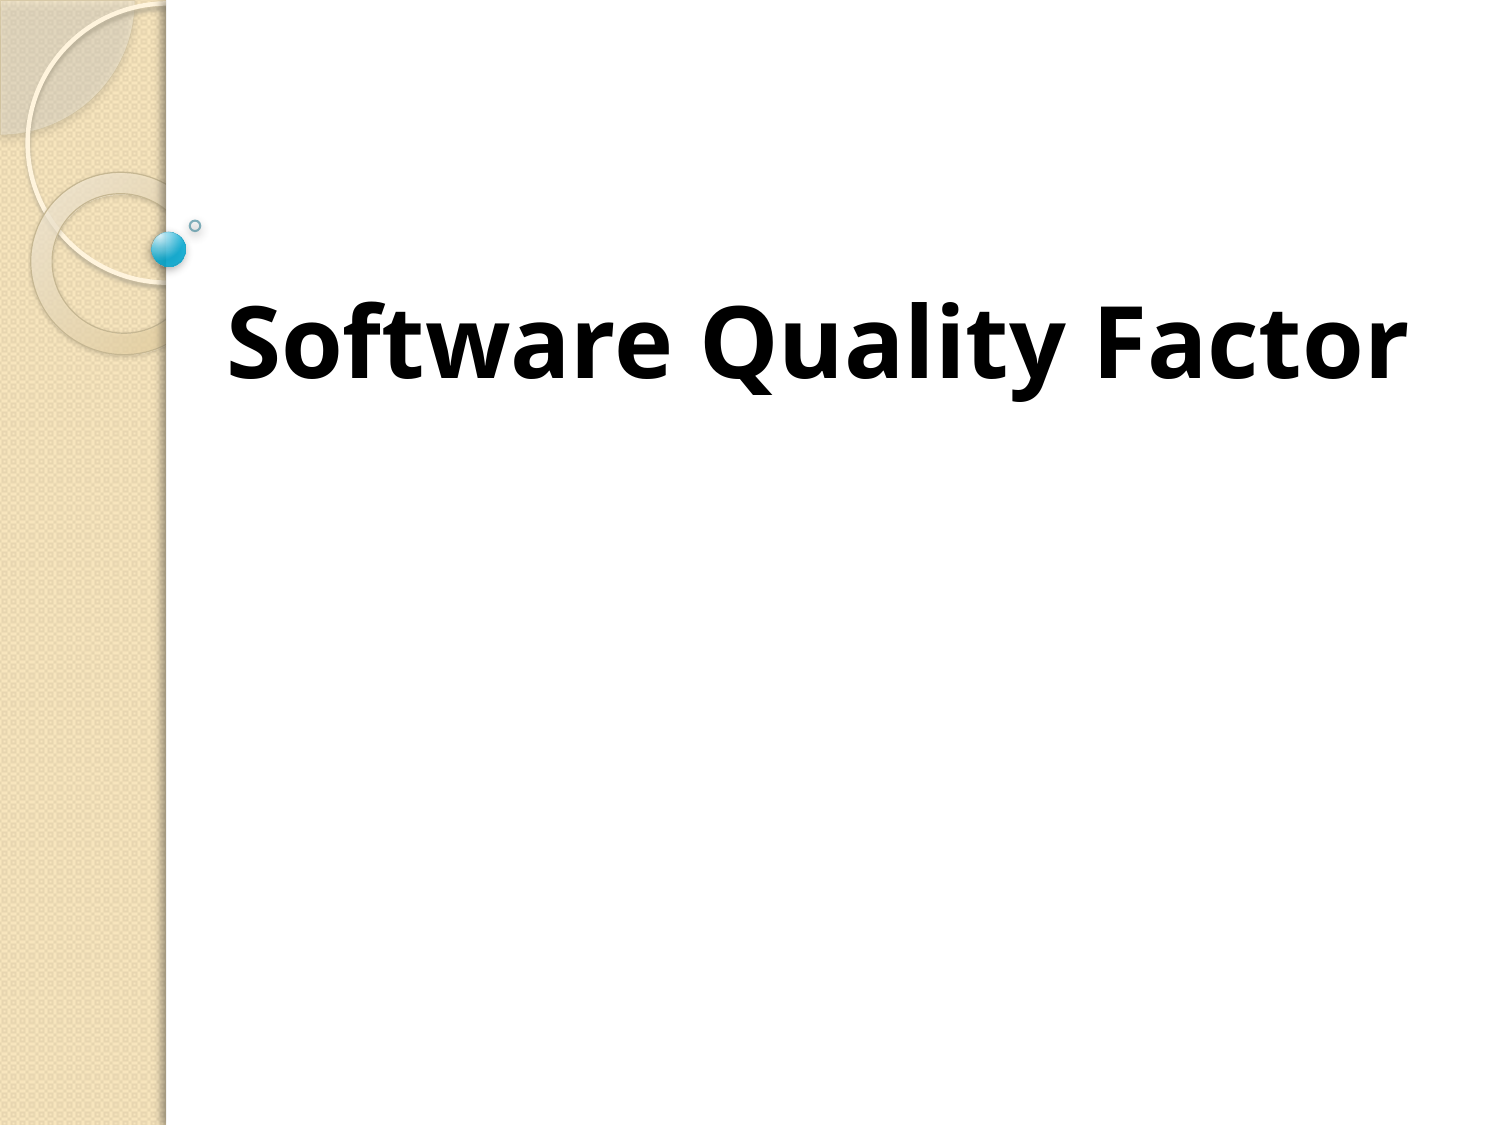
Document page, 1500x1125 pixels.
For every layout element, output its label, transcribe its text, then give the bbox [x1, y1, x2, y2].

title Software Quality Factor [210, 222, 1426, 406]
